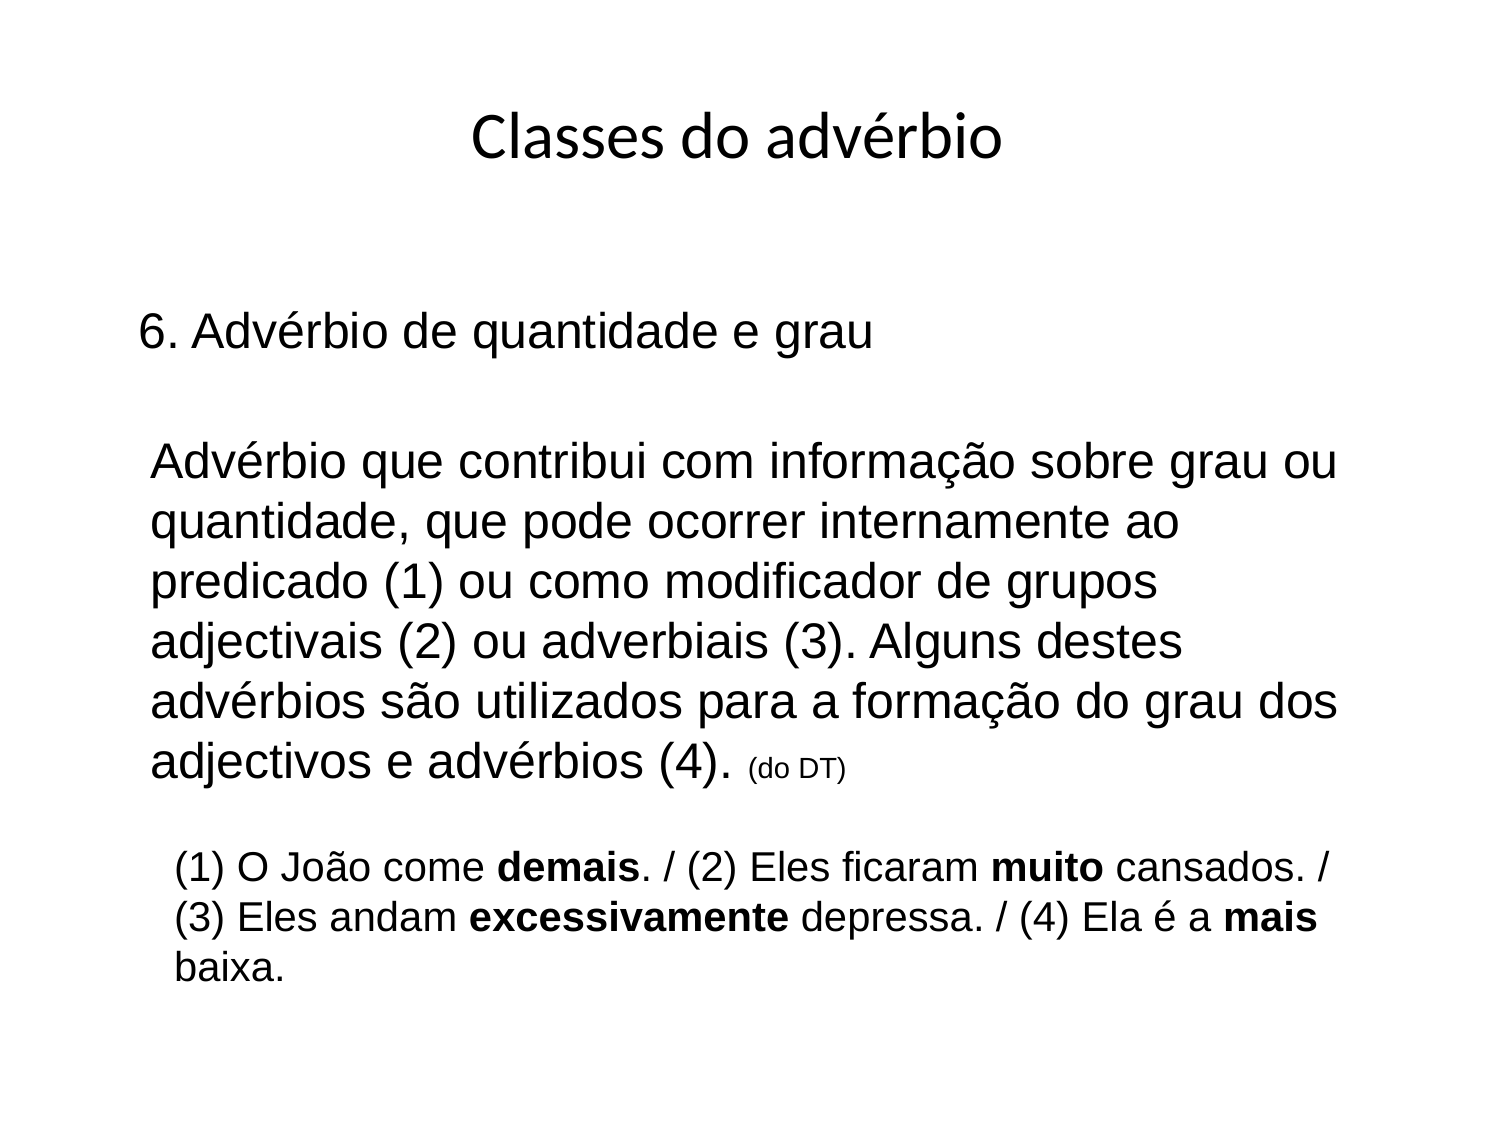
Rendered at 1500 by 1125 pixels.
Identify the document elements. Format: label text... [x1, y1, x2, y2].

text_box 6. Advérbio de quantidade e grau [123, 290, 1294, 366]
text_box (1) O João come demais. / (2) Eles ficaram muito cansados. / (3) Eles andam excessivamente depressa. / (4) Ela é a mais baixa. [159, 832, 1388, 998]
text_box Advérbio que contribui com informação sobre grau ou quantidade, que pode ocorrer internamente ao predicado (1) ou como modificador de grupos adjectivais (2) ou adverbiais (3). Alguns destes advérbios são utilizados para a formação do grau dos adjectivos e advérbios (4). (do DT) [135, 420, 1364, 796]
text_box Classes do advérbio [395, 84, 1081, 180]
